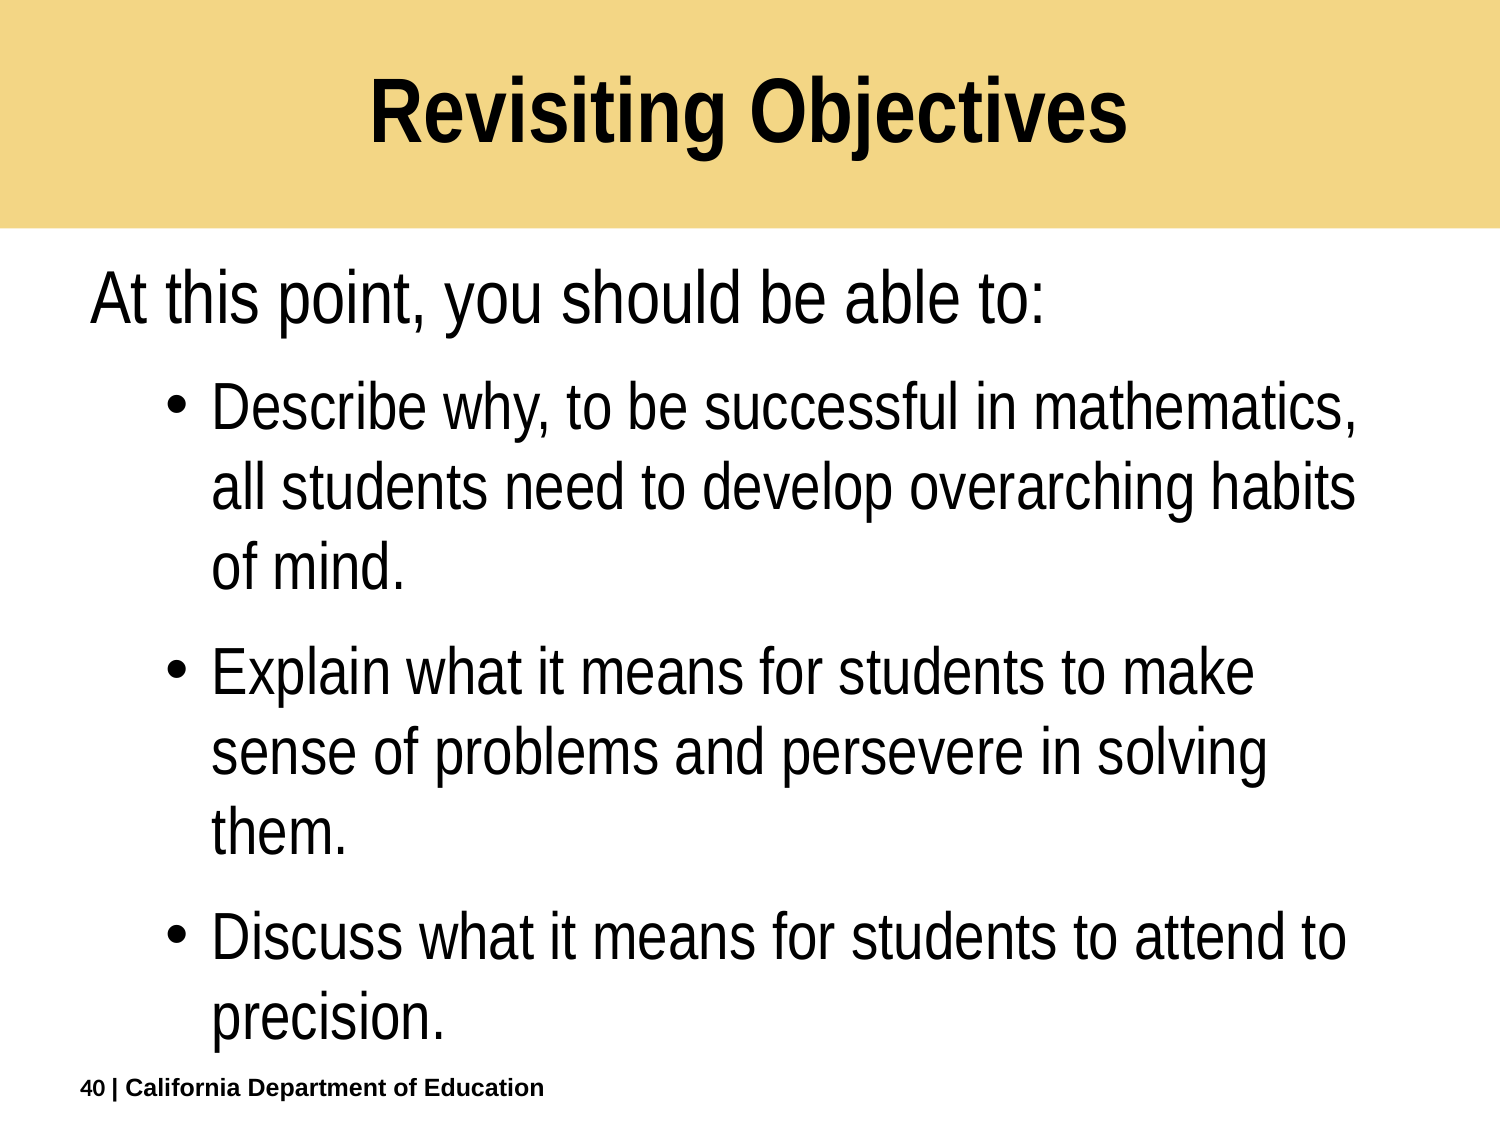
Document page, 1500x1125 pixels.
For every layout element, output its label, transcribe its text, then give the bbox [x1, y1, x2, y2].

list At this point, you should be able to: Describe why, to be successful in mathematics, all students need to develop overarching habits of mind. Explain what it means for students to make sense of problems and persevere in solving them. Discuss what it means for students to attend to precision. [74, 240, 1426, 1054]
title Revisiting Objectives [74, 11, 1426, 200]
footer | California Department of Education [121, 1064, 699, 1124]
slide_number 40 [55, 1064, 121, 1124]
